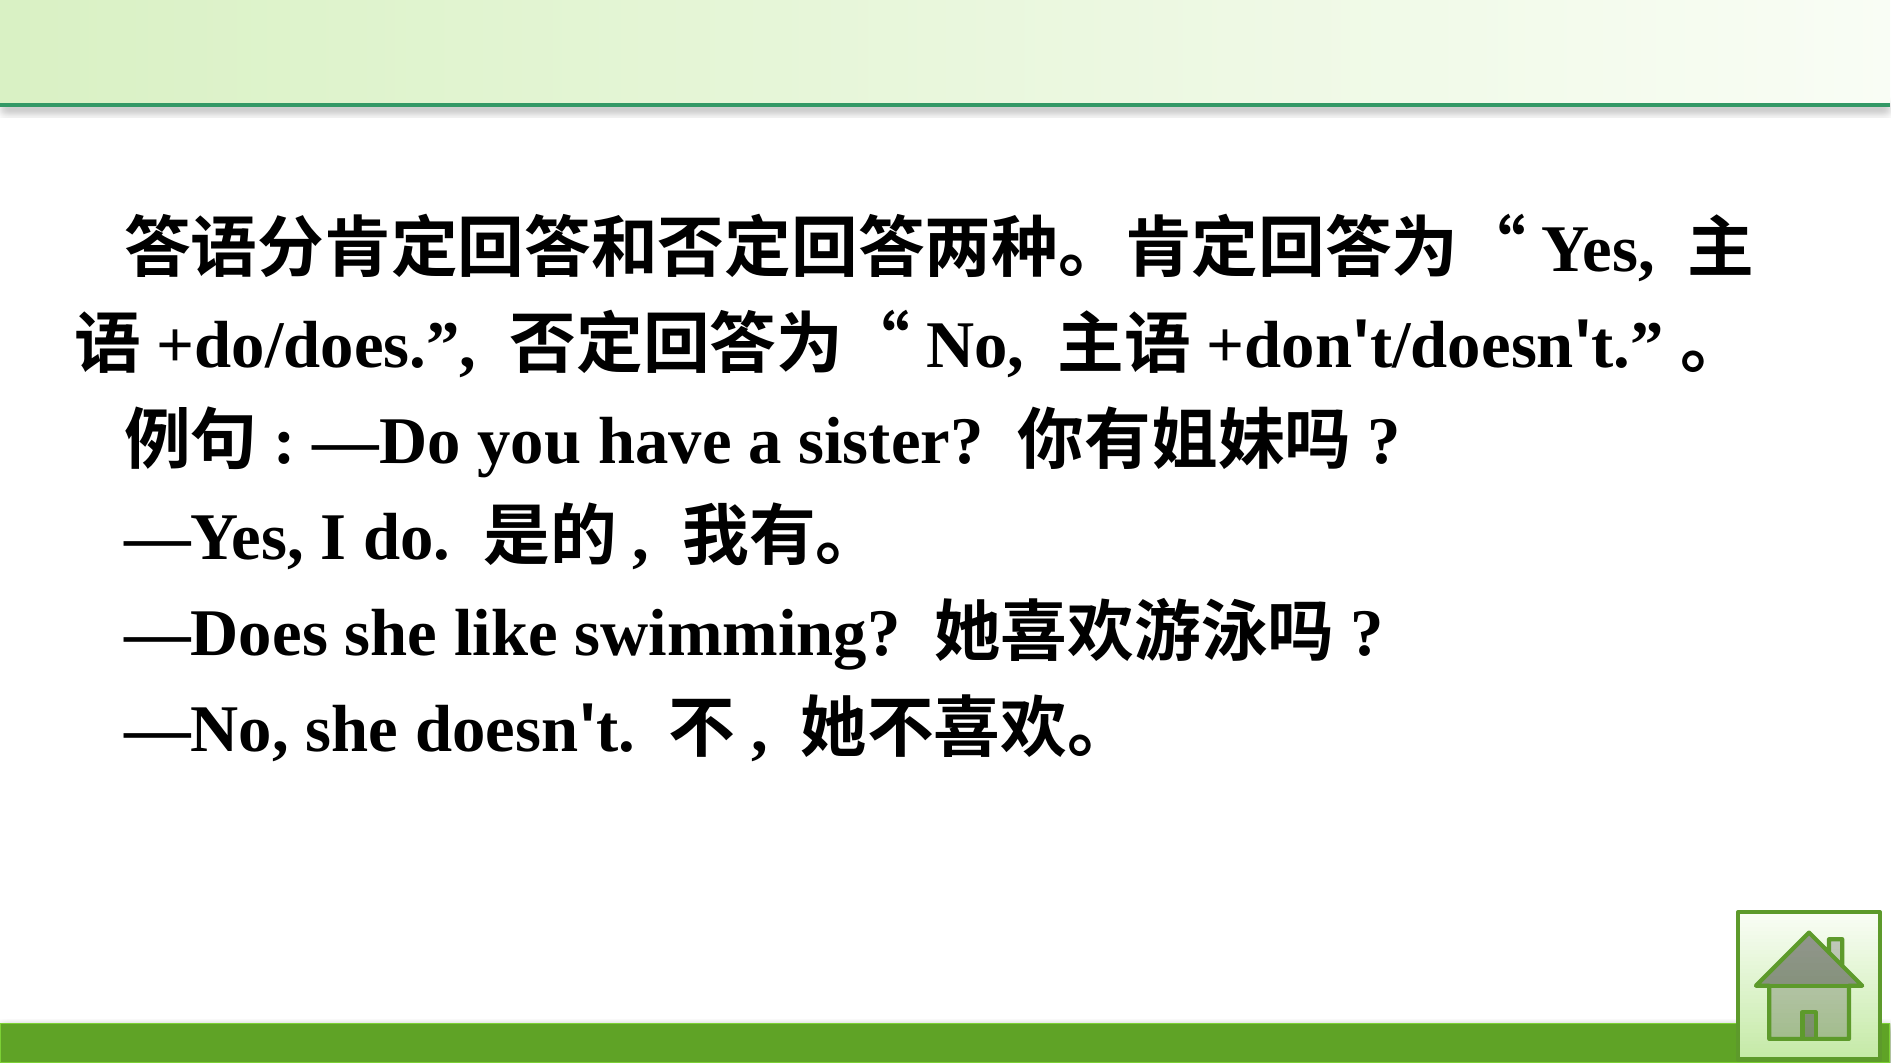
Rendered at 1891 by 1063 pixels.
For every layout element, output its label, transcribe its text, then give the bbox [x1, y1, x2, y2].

text_box 答语分肯定回答和否定回答两种。肯定回答为“Yes, 主语+do/does.”, 否定回答为“No, 主语+don't/doesn't.”。 例句: —Do you have a sister? 你有姐妹吗? —Yes, I do. 是的, 我有。 —Does she like swimming? 她喜欢游泳吗? —No, she doesn't. 不, 她不喜欢。 [59, 181, 1833, 772]
